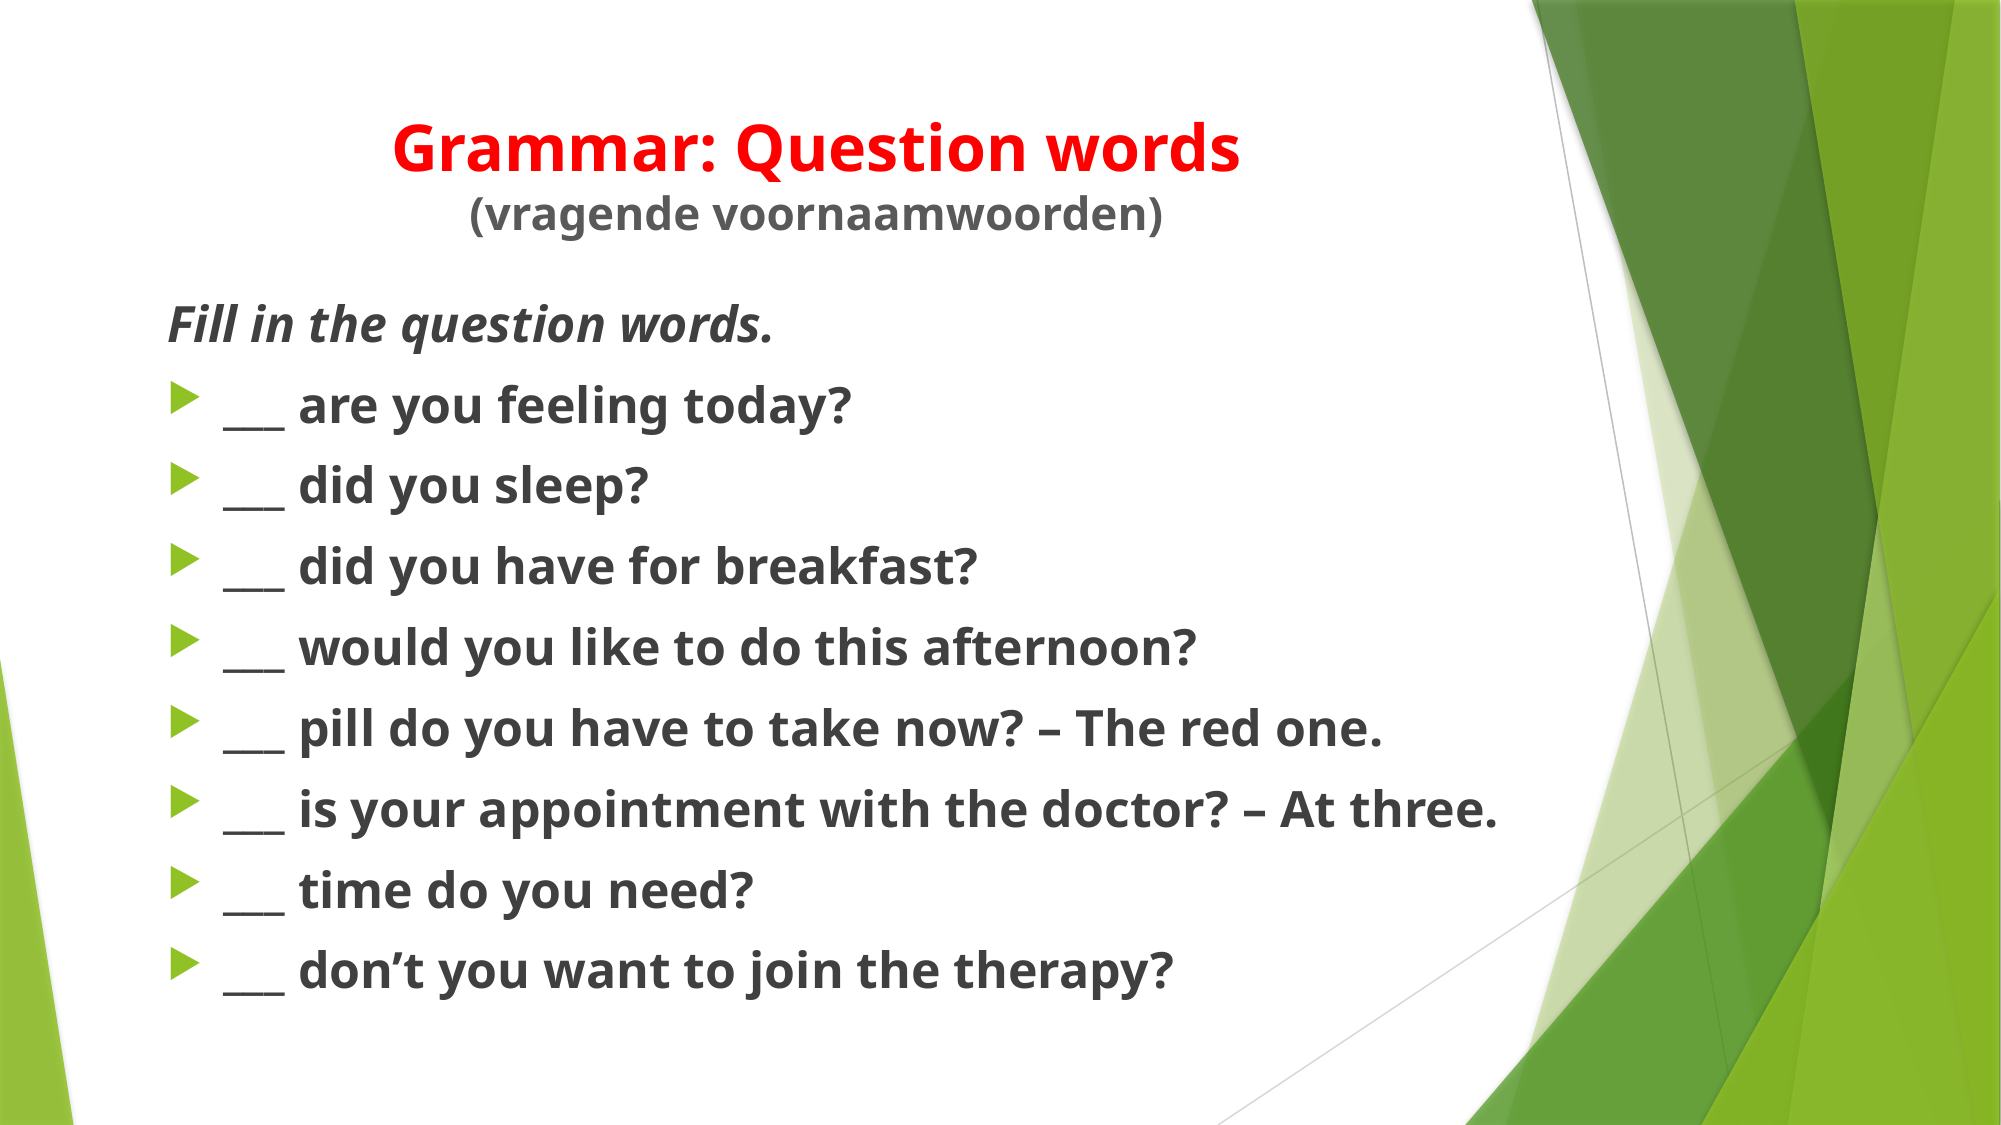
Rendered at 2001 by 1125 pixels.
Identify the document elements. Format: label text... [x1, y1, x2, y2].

title Grammar: Question words (vragende voornaamwoorden) [111, 99, 1522, 255]
list Fill in the question words. ___ are you feeling today? ___ did you sleep? ___ did you have for breakfast? ___ would you like to do this afternoon? ___ pill do you have to take now? – The red one. ___ is your appointment with the doctor? – At three. ___ time do you need? ___ don’t you want to join the therapy? [152, 284, 1522, 1048]
